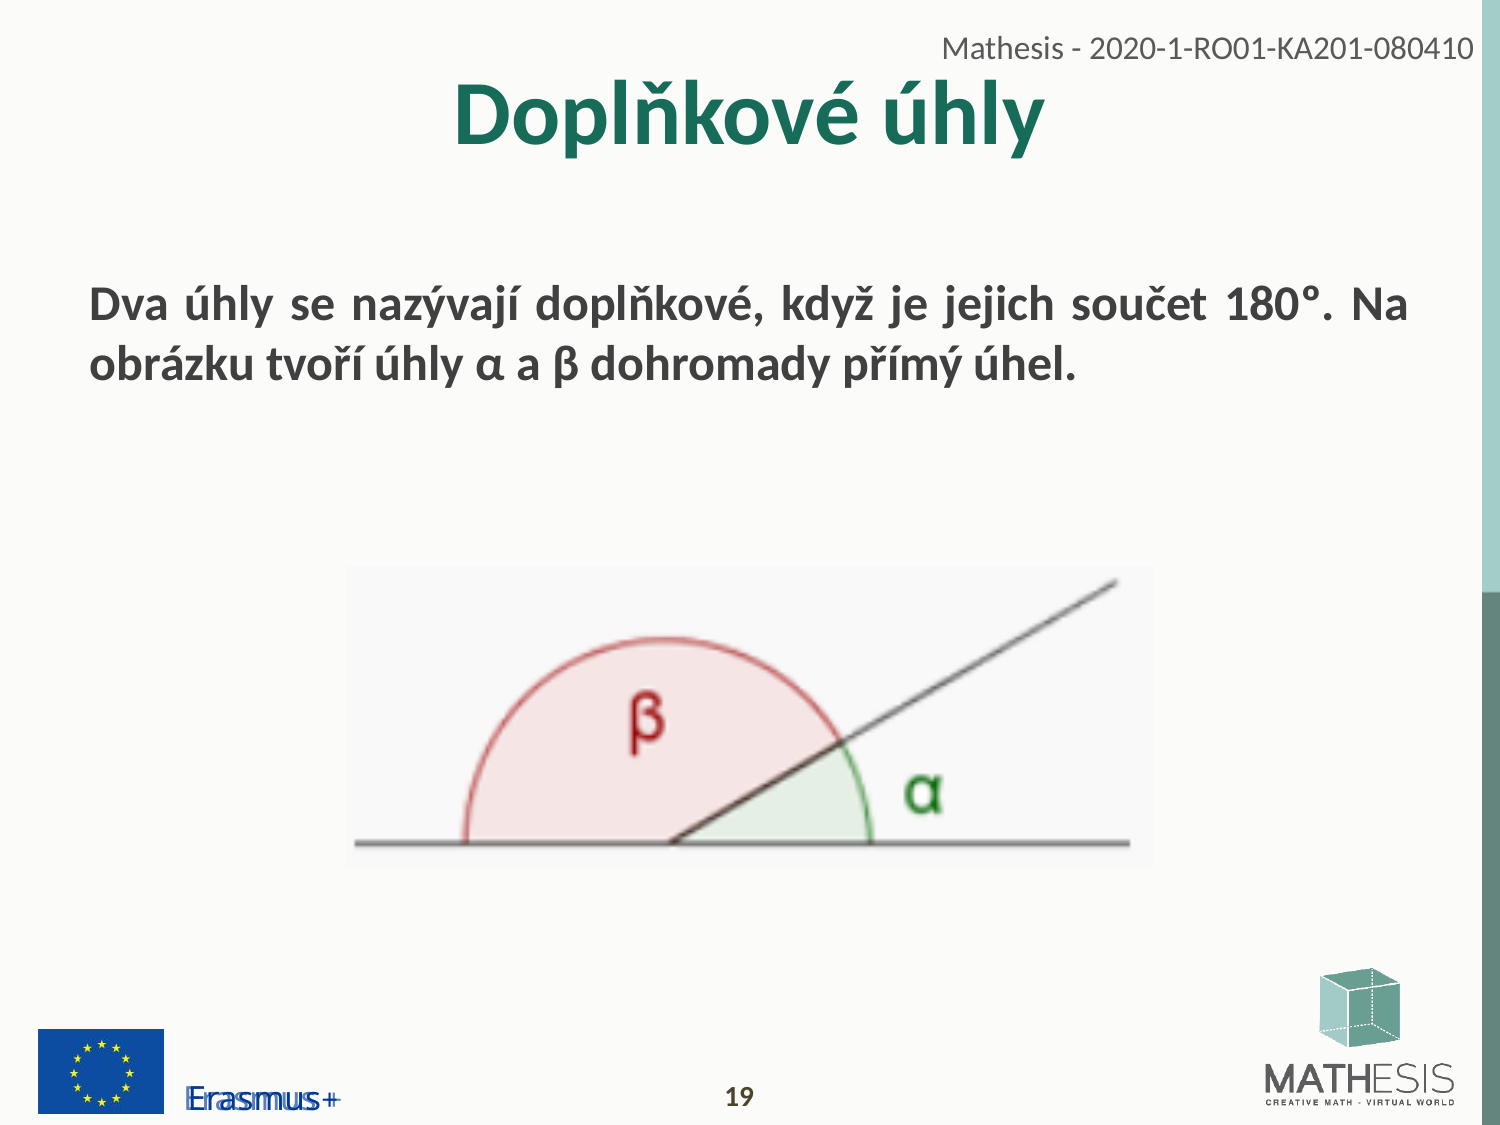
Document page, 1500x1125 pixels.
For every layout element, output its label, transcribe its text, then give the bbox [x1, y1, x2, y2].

picture [38, 1029, 164, 1114]
title Doplňkové úhly [75, 45, 1425, 233]
list Dva úhly se nazývají doplňkové, když je jejich součet 180º. Na obrázku tvoří úhly α a β dohromady přímý úhel. [75, 262, 1425, 1005]
picture [346, 566, 1154, 868]
